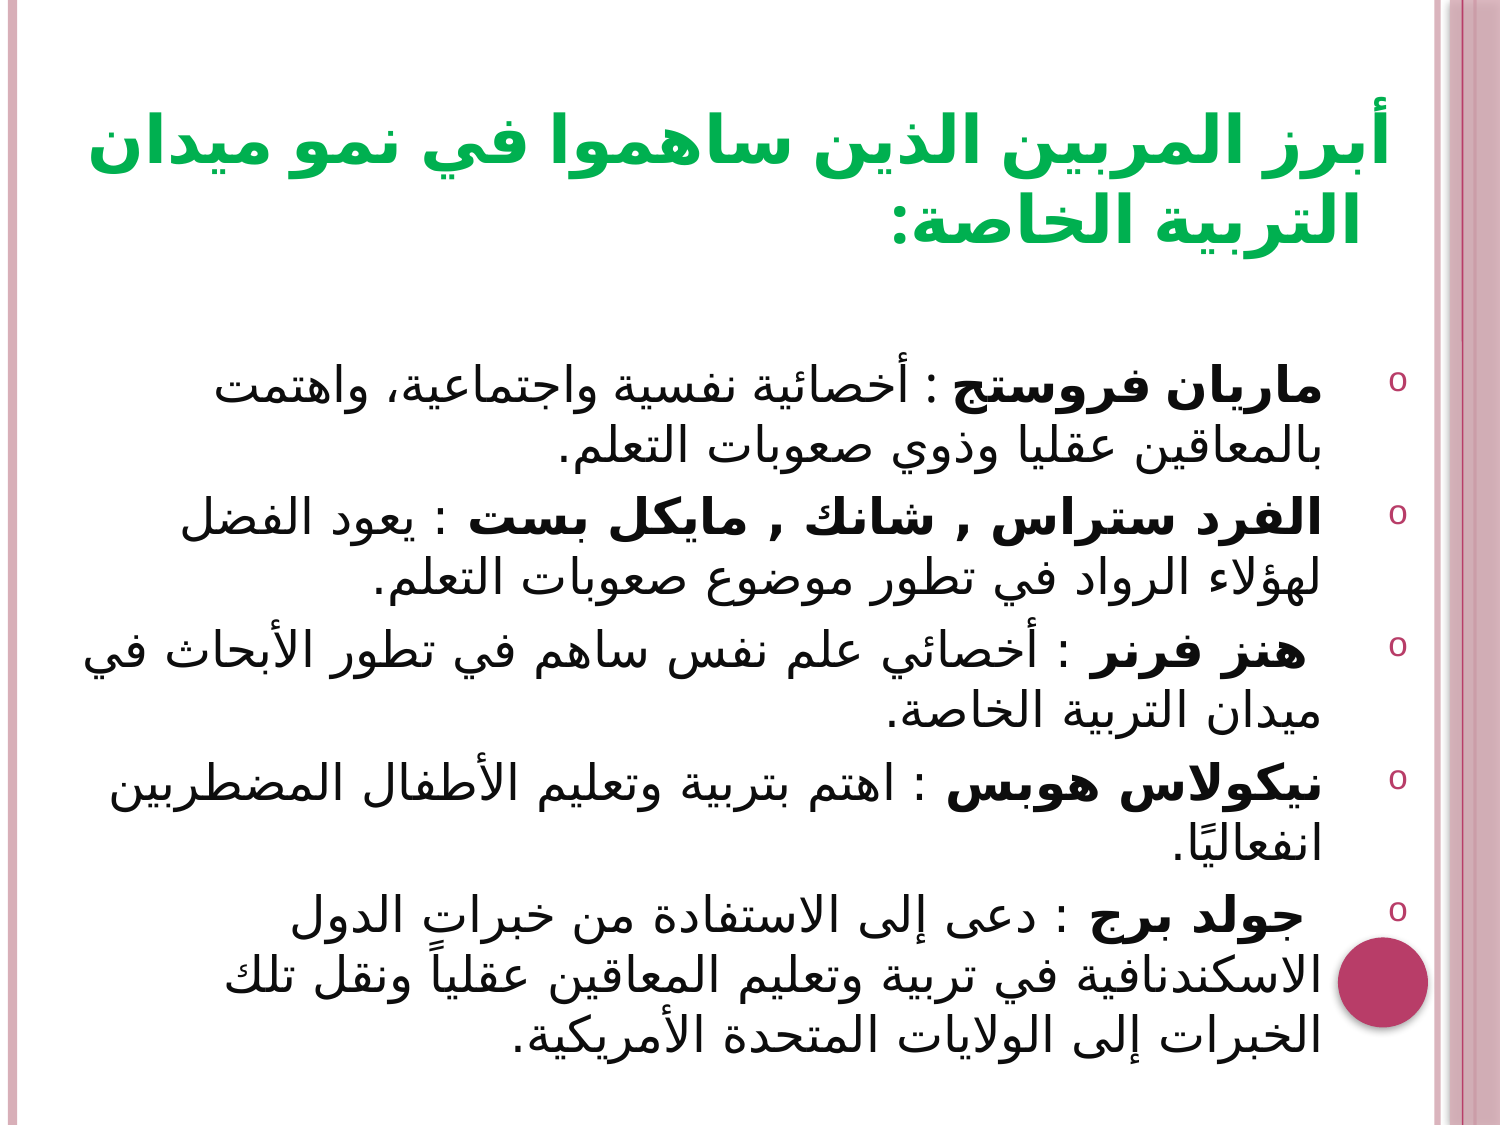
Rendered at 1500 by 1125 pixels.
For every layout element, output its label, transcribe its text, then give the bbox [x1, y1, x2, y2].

list أبرز المربين الذين ساهموا في نمو ميدان التربية الخاصة: ماريان فروستج : أخصائية نفسية واجتماعية، واهتمت بالمعاقين عقليا وذوي صعوبات التعلم. الفرد ستراس , شانك , مايكل بست : يعود الفضل لهؤلاء الرواد في تطور موضوع صعوبات التعلم. هنز فرنر : أخصائي علم نفس ساهم في تطور الأبحاث في ميدان التربية الخاصة. نيكولاس هوبس : اهتم بتربية وتعليم الأطفال المضطربين انفعاليًا. جولد برج : دعى إلى الاستفادة من خبرات الدول الاسكندنافية في تربية وتعليم المعاقين عقلياً ونقل تلك الخبرات إلى الولايات المتحدة الأمريكية. [41, 90, 1424, 882]
